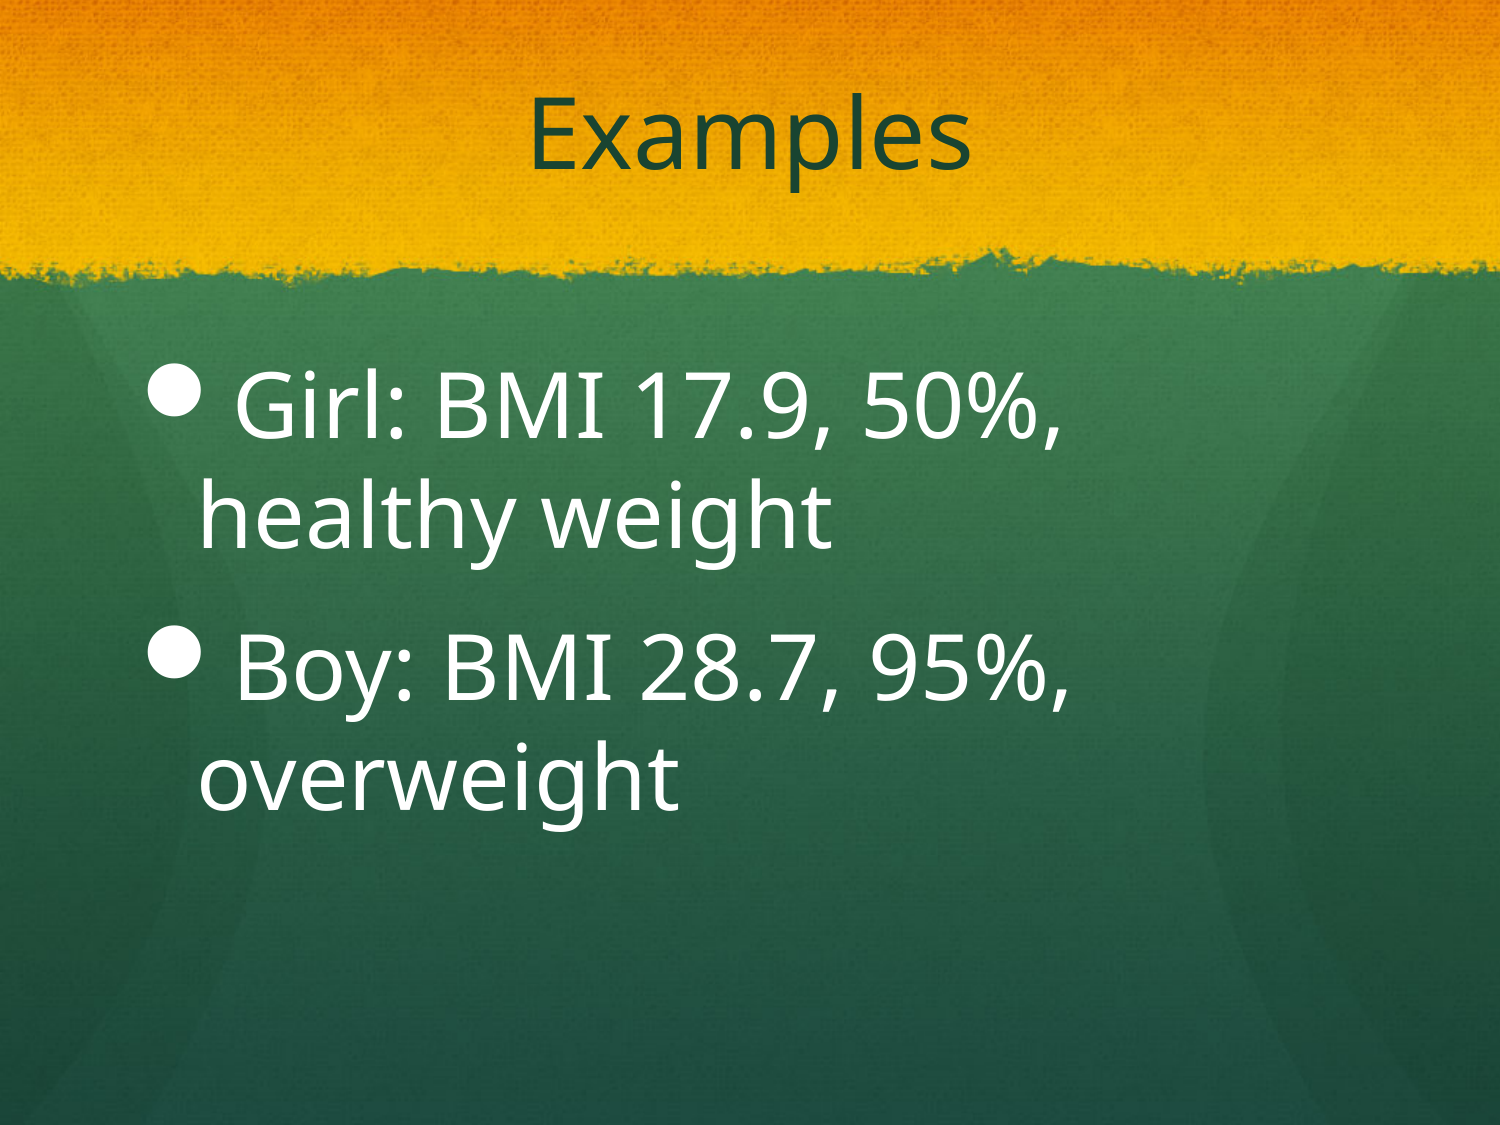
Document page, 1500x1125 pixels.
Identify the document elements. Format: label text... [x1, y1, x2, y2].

list Girl: BMI 17.9, 50%, healthy weight Boy: BMI 28.7, 95%, overweight [125, 339, 1375, 1026]
picture [0, 0, 1500, 1125]
title Examples [125, 13, 1375, 246]
